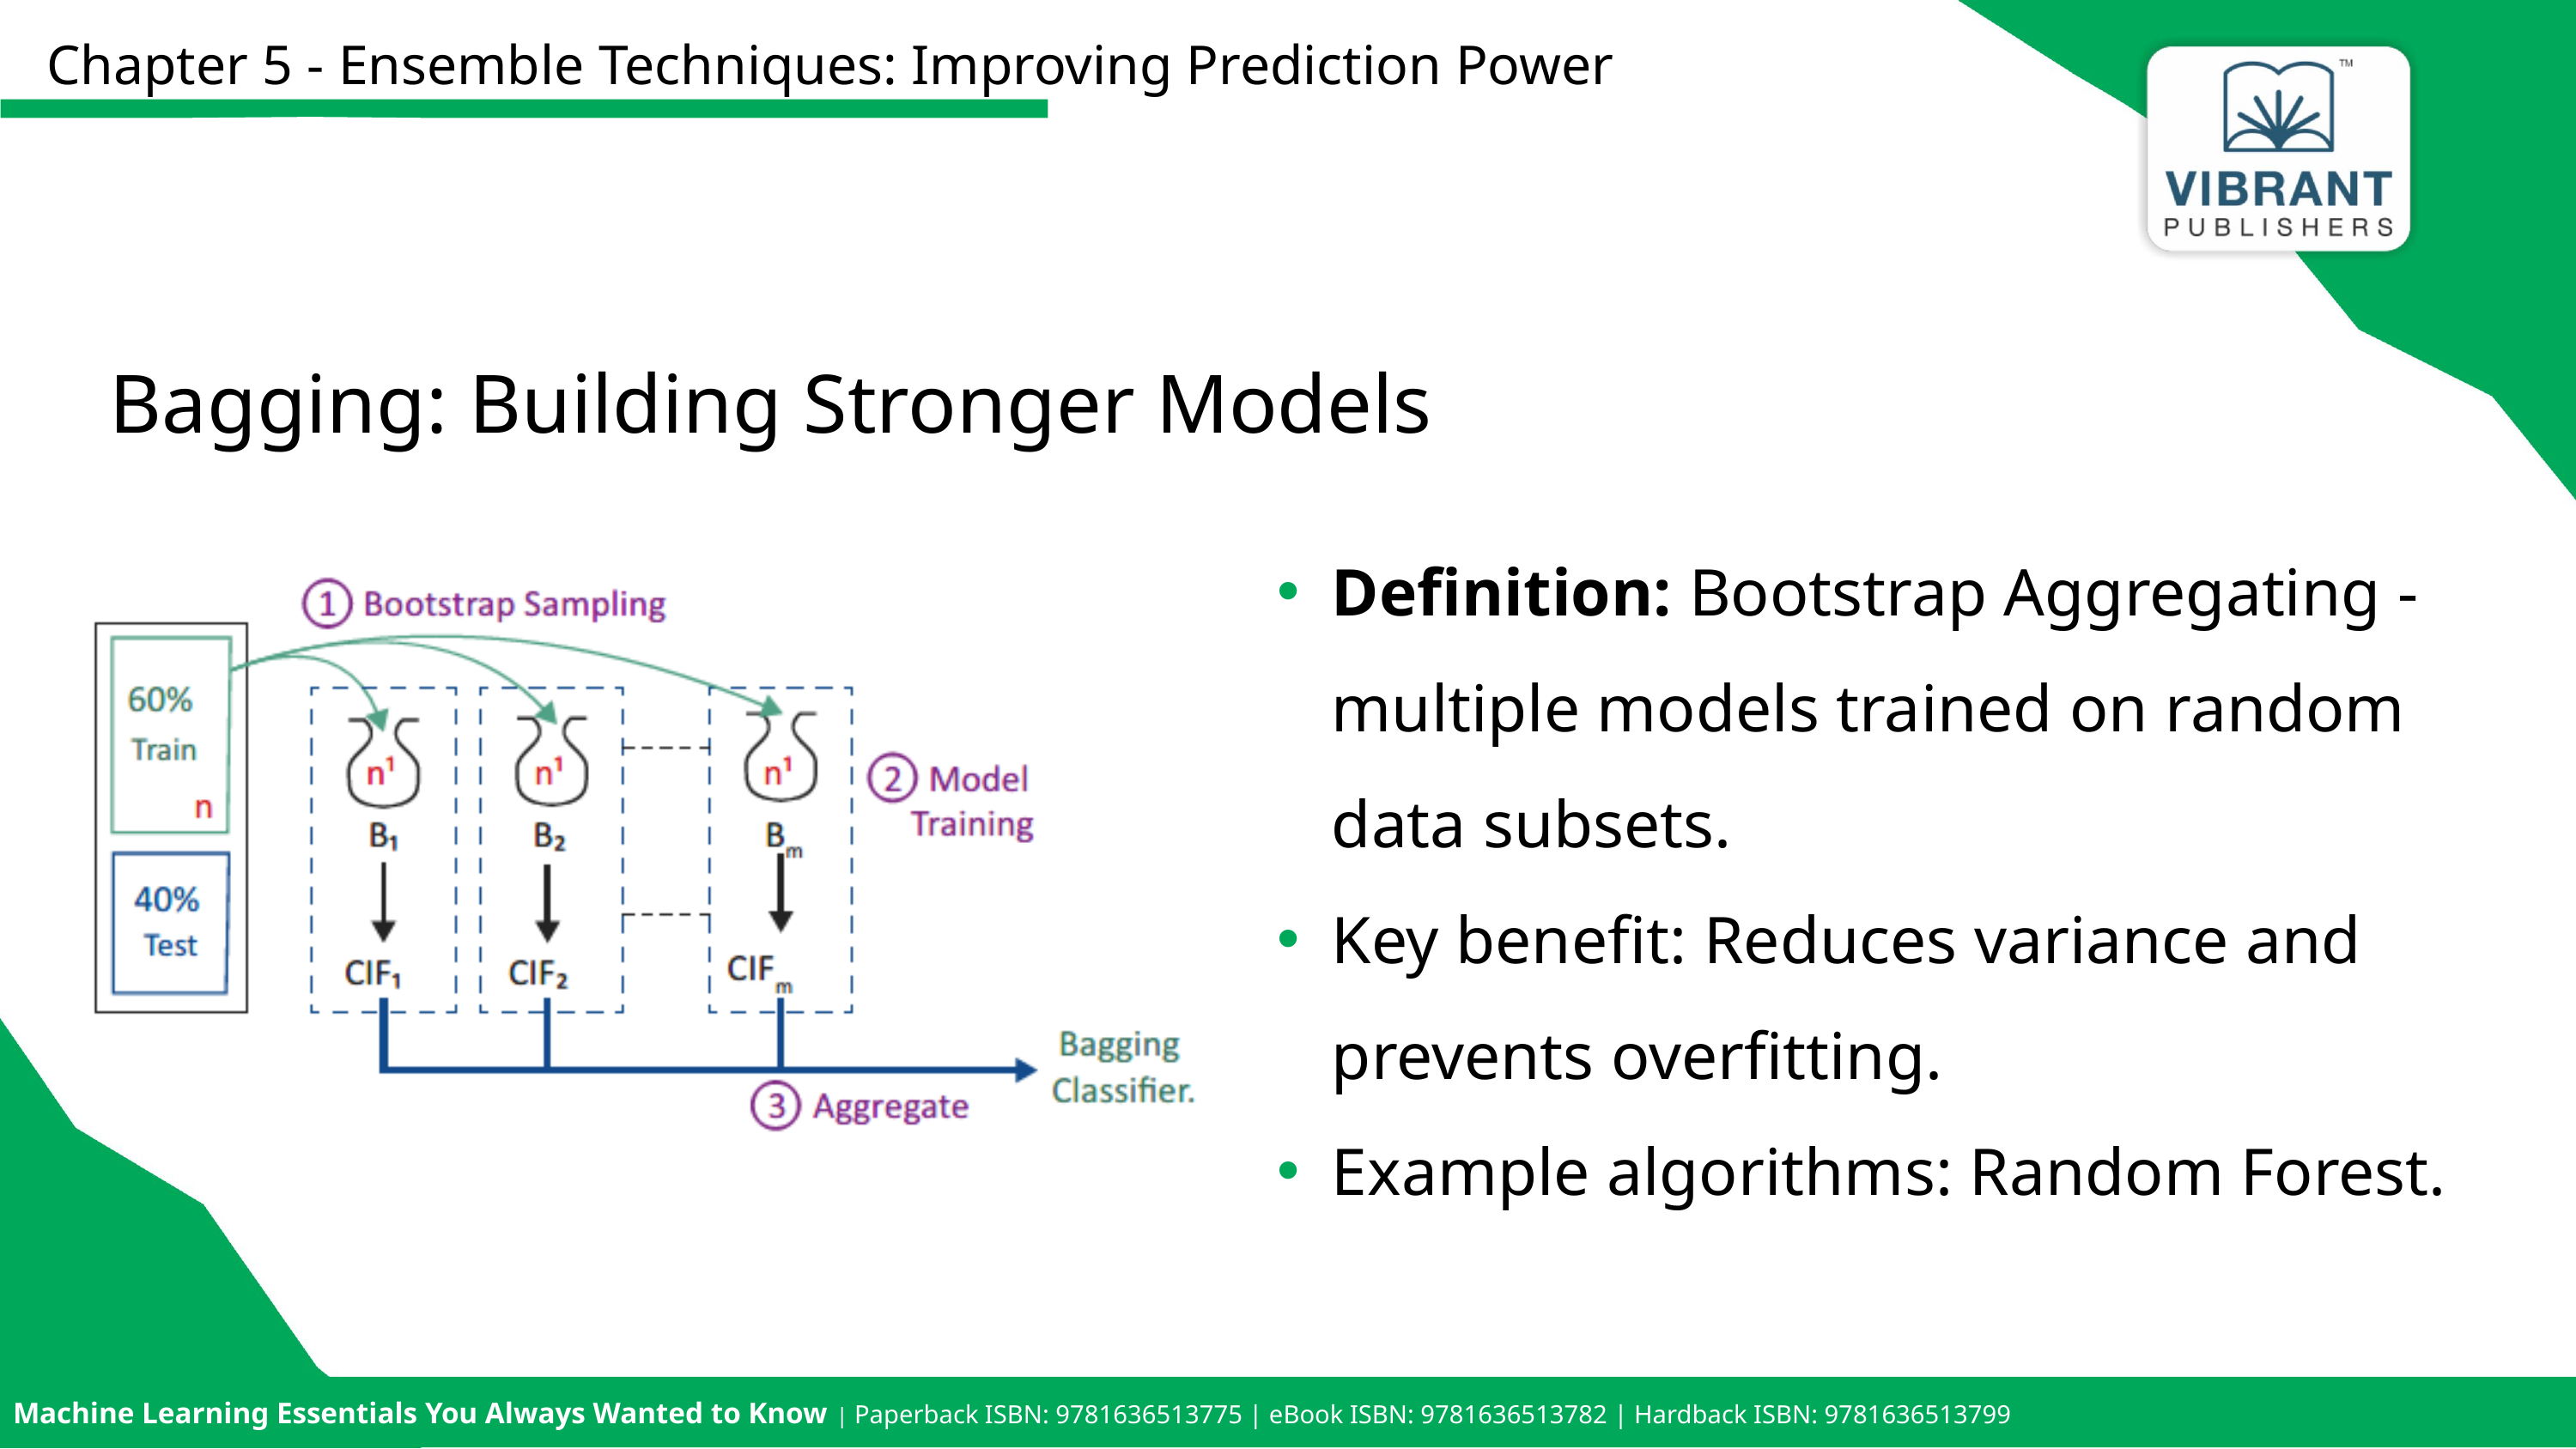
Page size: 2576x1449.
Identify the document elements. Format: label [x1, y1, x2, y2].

text_box [0, 0, 2576, 1448]
picture [68, 567, 1223, 1157]
